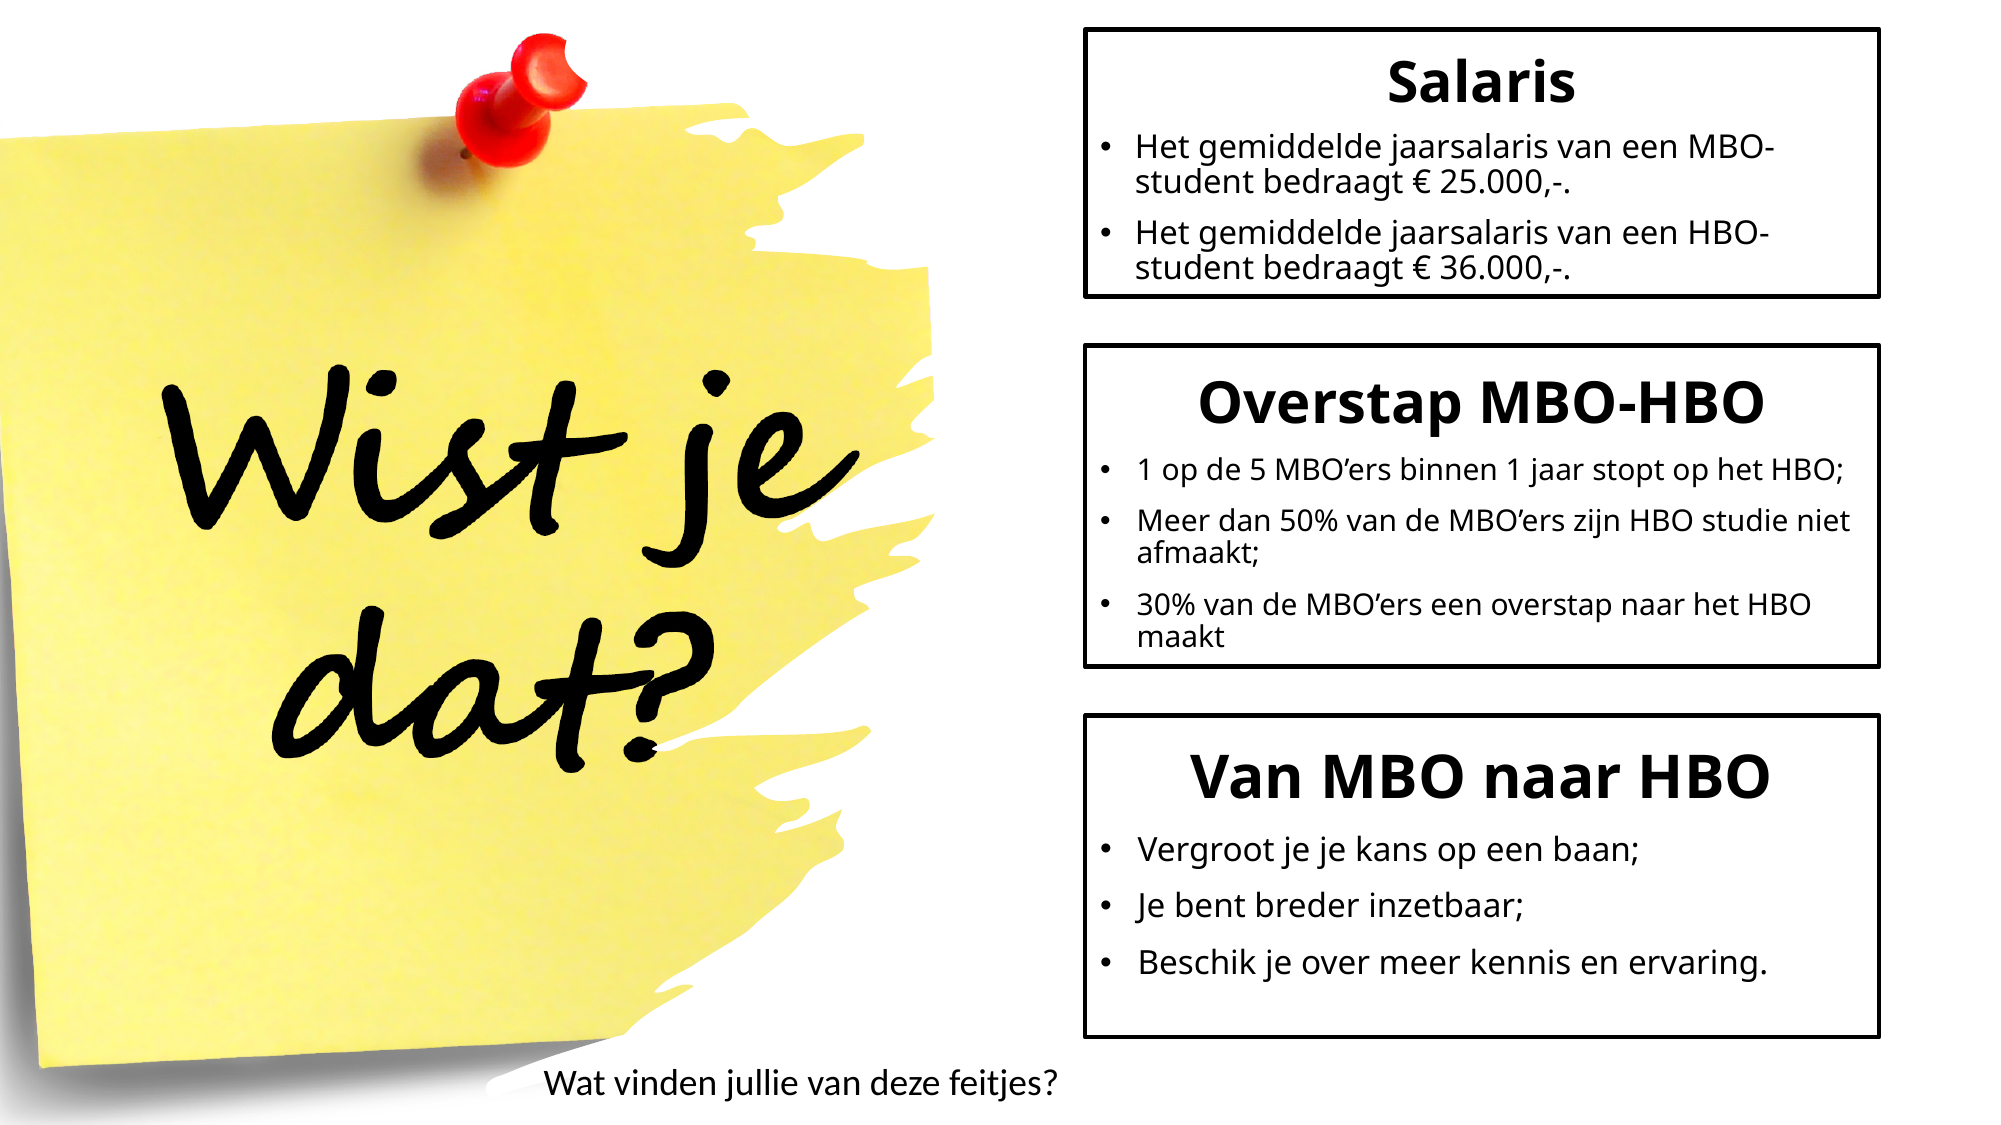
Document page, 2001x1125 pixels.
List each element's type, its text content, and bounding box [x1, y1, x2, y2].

text_box [1004, 0, 2000, 1125]
list Salaris Het gemiddelde jaarsalaris van een MBO-student bedraagt € 25.000,-. Het gemiddelde jaarsalaris van een HBO-student bedraagt € 36.000,-. [1085, 29, 1880, 297]
text_box Wat vinden jullie van deze feitjes? [1004, 1050, 1537, 1111]
picture [0, 0, 1004, 1125]
text_box Overstap MBO-HBO 1 op de 5 MBO’ers binnen 1 jaar stopt op het HBO; Meer dan 50% van de MBO’ers zijn HBO studie niet afmaakt; 30% van de MBO’ers een overstap naar het HBO maakt [1085, 345, 1880, 667]
text_box Van MBO naar HBO Vergroot je je kans op een baan; Je bent breder inzetbaar; Beschik je over meer kennis en ervaring. [1085, 715, 1880, 1038]
